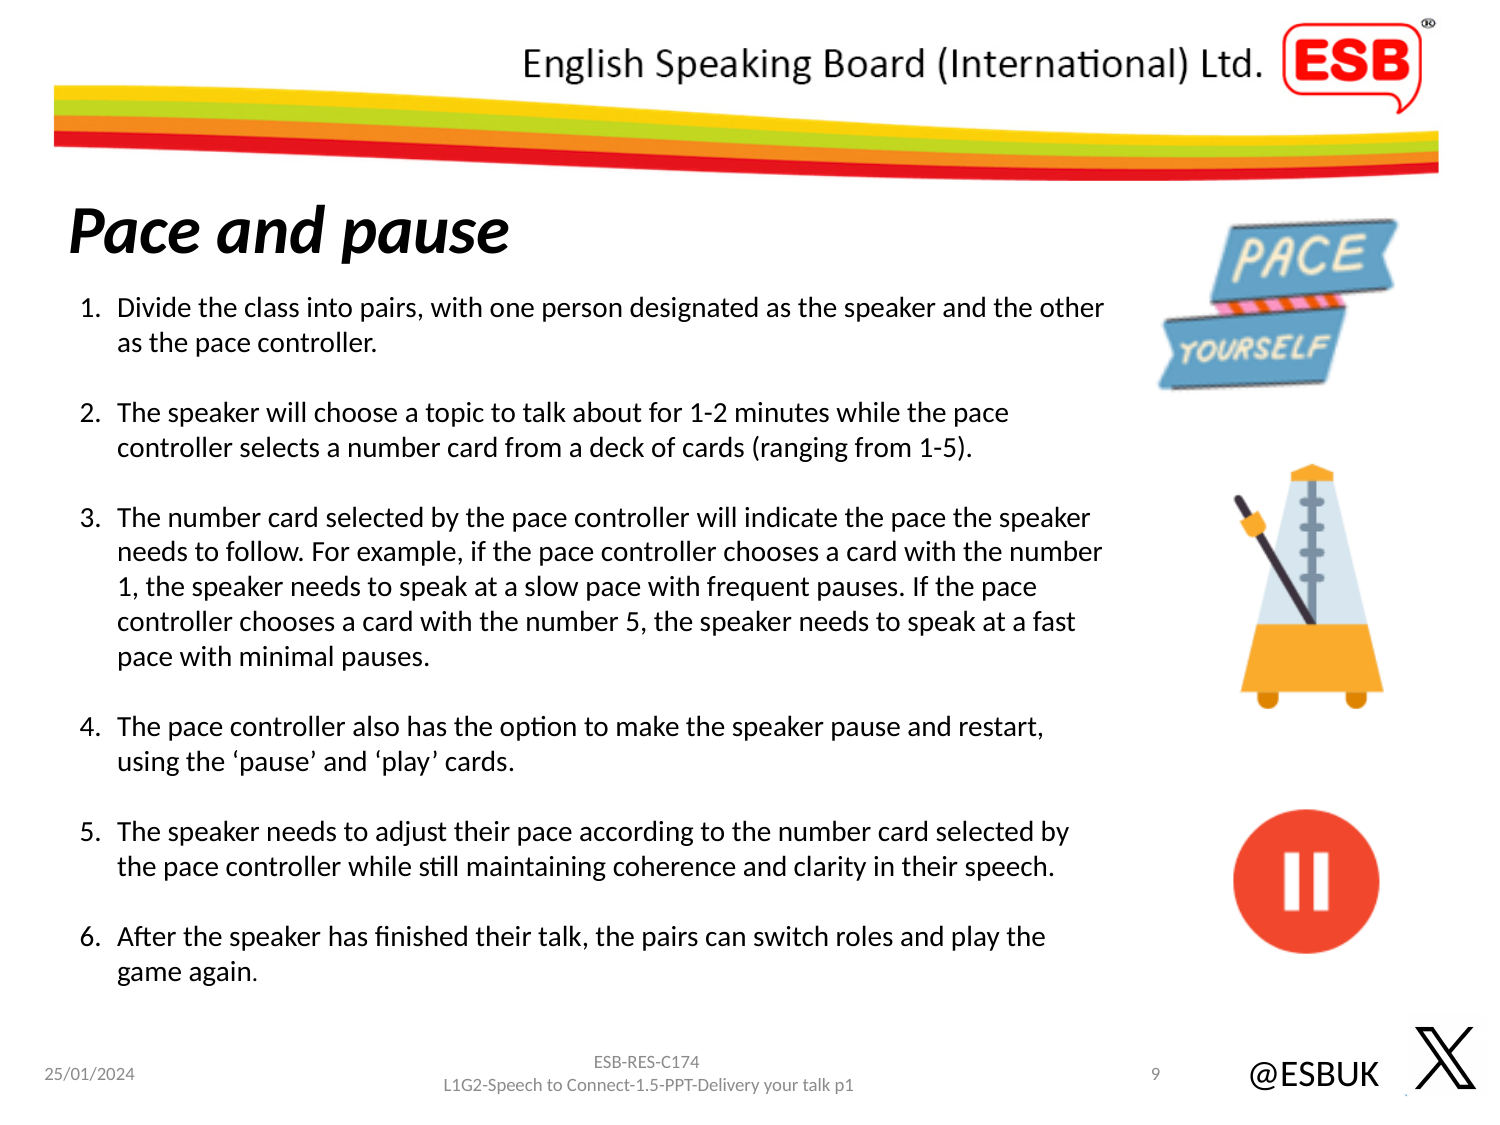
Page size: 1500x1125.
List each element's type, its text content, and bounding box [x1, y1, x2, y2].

title Pace and pause [53, 184, 1347, 279]
picture [1404, 1014, 1487, 1102]
text_box Divide the class into pairs, with one person designated as the speaker and the other as the pace controller. The speaker will choose a topic to talk about for 1-2 minutes while the pace controller selects a number card from a deck of cards (ranging from 1-5). The number card selected by the pace controller will indicate the pace the speaker needs to follow. For example, if the pace controller chooses a card with the number 1, the speaker needs to speak at a slow pace with frequent pauses. If the pace controller chooses a card with the number 5, the speaker needs to speak at a fast pace with minimal pauses. The pace controller also has the option to make the speaker pause and restart, using the ‘pause’ and ‘play’ cards. The speaker needs to adjust their pace according to the number card selected by the pace controller while still maintaining coherence and clarity in their speech. After the speaker has finished their talk, the pairs can switch roles and play the game again. [64, 280, 1128, 995]
slide_number 9 [930, 1042, 1176, 1103]
footer ESB-RES-C174 L1G2-Speech to Connect-1.5-PPT-Delivery your talk p1 [395, 1042, 902, 1103]
picture [0, 0, 1500, 411]
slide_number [29, 1042, 367, 1103]
picture [1203, 447, 1423, 742]
picture [1196, 783, 1419, 976]
